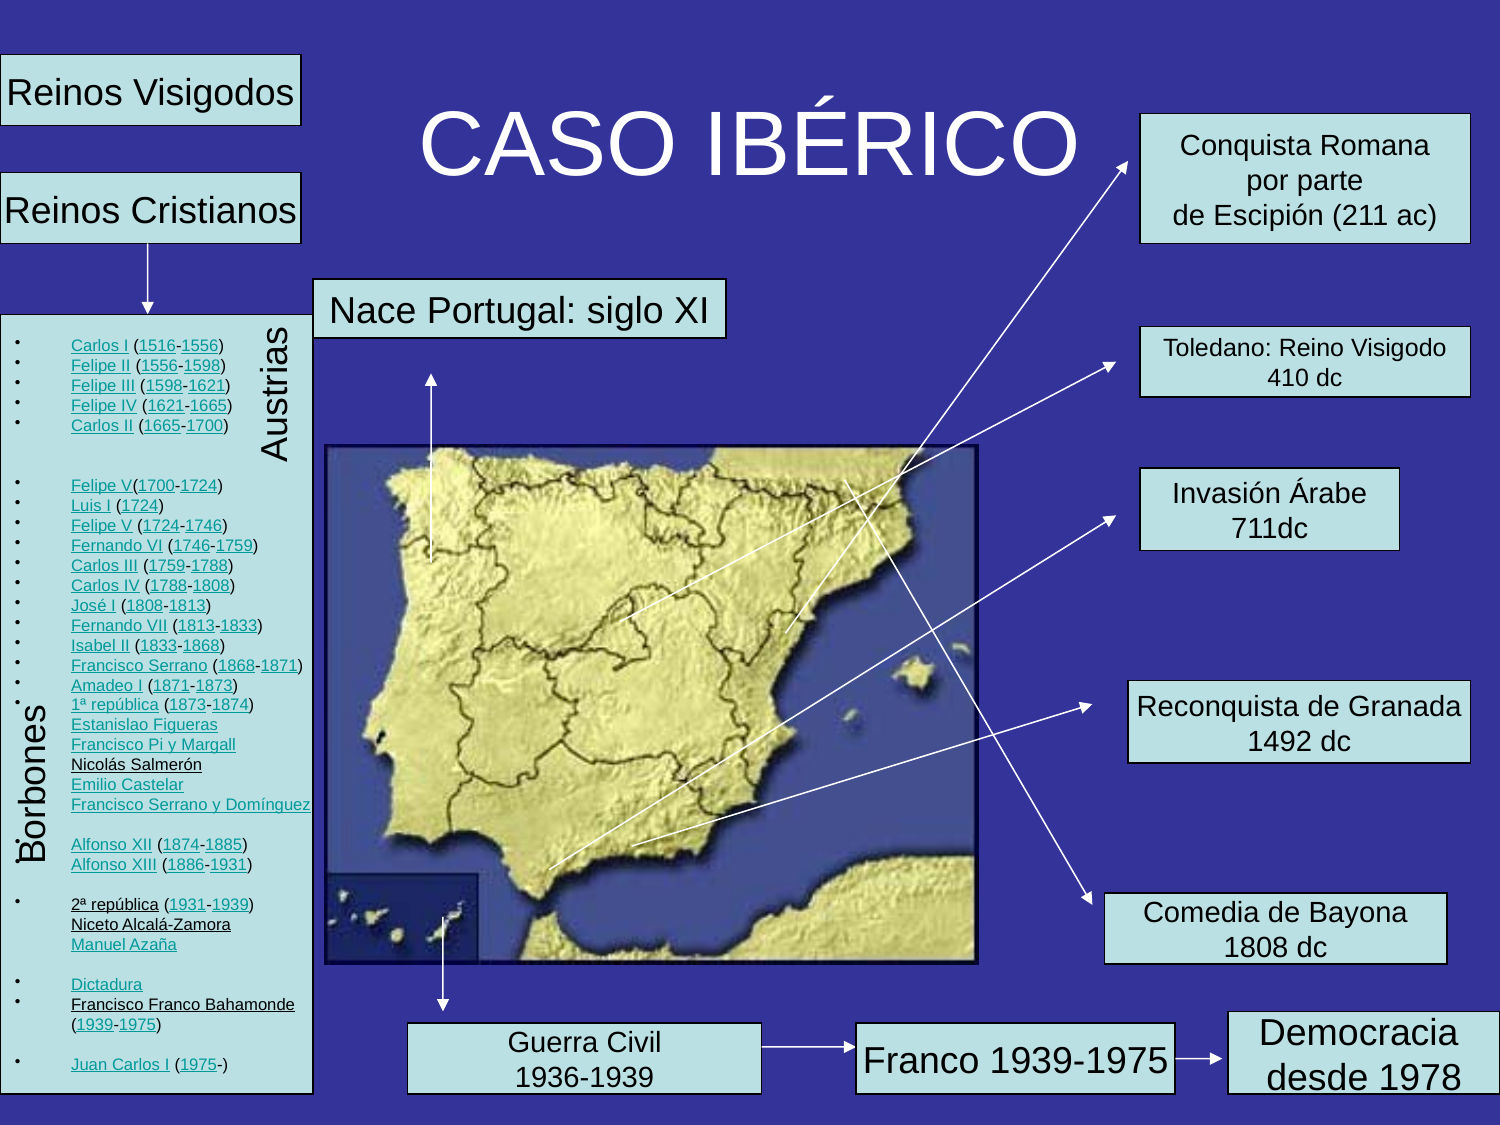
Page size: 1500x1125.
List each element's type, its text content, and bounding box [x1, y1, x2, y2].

text_box [984, 718, 1093, 905]
text_box [424, 373, 438, 442]
text_box Austrias [242, 326, 318, 477]
text_box [924, 160, 1129, 442]
text_box Democracia desde 1978 [1228, 1011, 1500, 1095]
text_box Invasión Árabe 711dc [1139, 467, 1400, 551]
text_box [761, 1040, 856, 1054]
title CASO IBÉRICO [74, 44, 1426, 233]
text_box Reinos Cristianos [0, 172, 301, 244]
text_box [1175, 1052, 1223, 1065]
picture [324, 444, 980, 965]
text_box Conquista Romana por parte de Escipión (211 ac) [1139, 113, 1471, 244]
text_box [436, 974, 450, 1012]
text_box [984, 515, 1117, 599]
text_box Borbones [0, 704, 76, 880]
text_box Guerra Civil 1936-1939 [407, 1023, 762, 1094]
text_box Toledano: Reino Visigodo 410 dc [1139, 326, 1471, 398]
text_box Comedia de Bayona 1808 dc [1104, 893, 1447, 964]
text_box [962, 361, 1117, 442]
text_box Reinos Visigodos [0, 54, 301, 126]
text_box Nace Portugal: siglo XI [312, 278, 727, 338]
text_box Reconquista de Granada 1492 dc [1128, 680, 1471, 764]
text_box Carlos I (1516-1556) Felipe II (1556-1598) Felipe III (1598-1621) Felipe IV (1621-1665) Carlos II (1665-1700) Felipe V(1700-1724) Luis I (1724) Felipe V (1724-1746) Fernando VI (1746-1759) Carlos III (1759-1788) Carlos IV (1788-1808) José I (1808-1813) Fernando VII (1813-1833) Isabel II (1833-1868) Francisco Serrano (1868-1871) Amadeo I (1871-1873) 1ª república (1873-1874) Estanislao Figueras Francisco Pi y Margall Nicolás Salmerón Emilio Castelar Francisco Serrano y Domínguez Alfonso XII (1874-1885) Alfonso XIII (1886-1931) 2ª república (1931-1939) Niceto Alcalá-Zamora Manuel Azaña Dictadura Francisco Franco Bahamonde (1939-1975) Juan Carlos I (1975-) [0, 314, 313, 1094]
text_box [994, 701, 1093, 735]
text_box Franco 1939-1975 [856, 1023, 1176, 1094]
text_box [141, 243, 154, 314]
